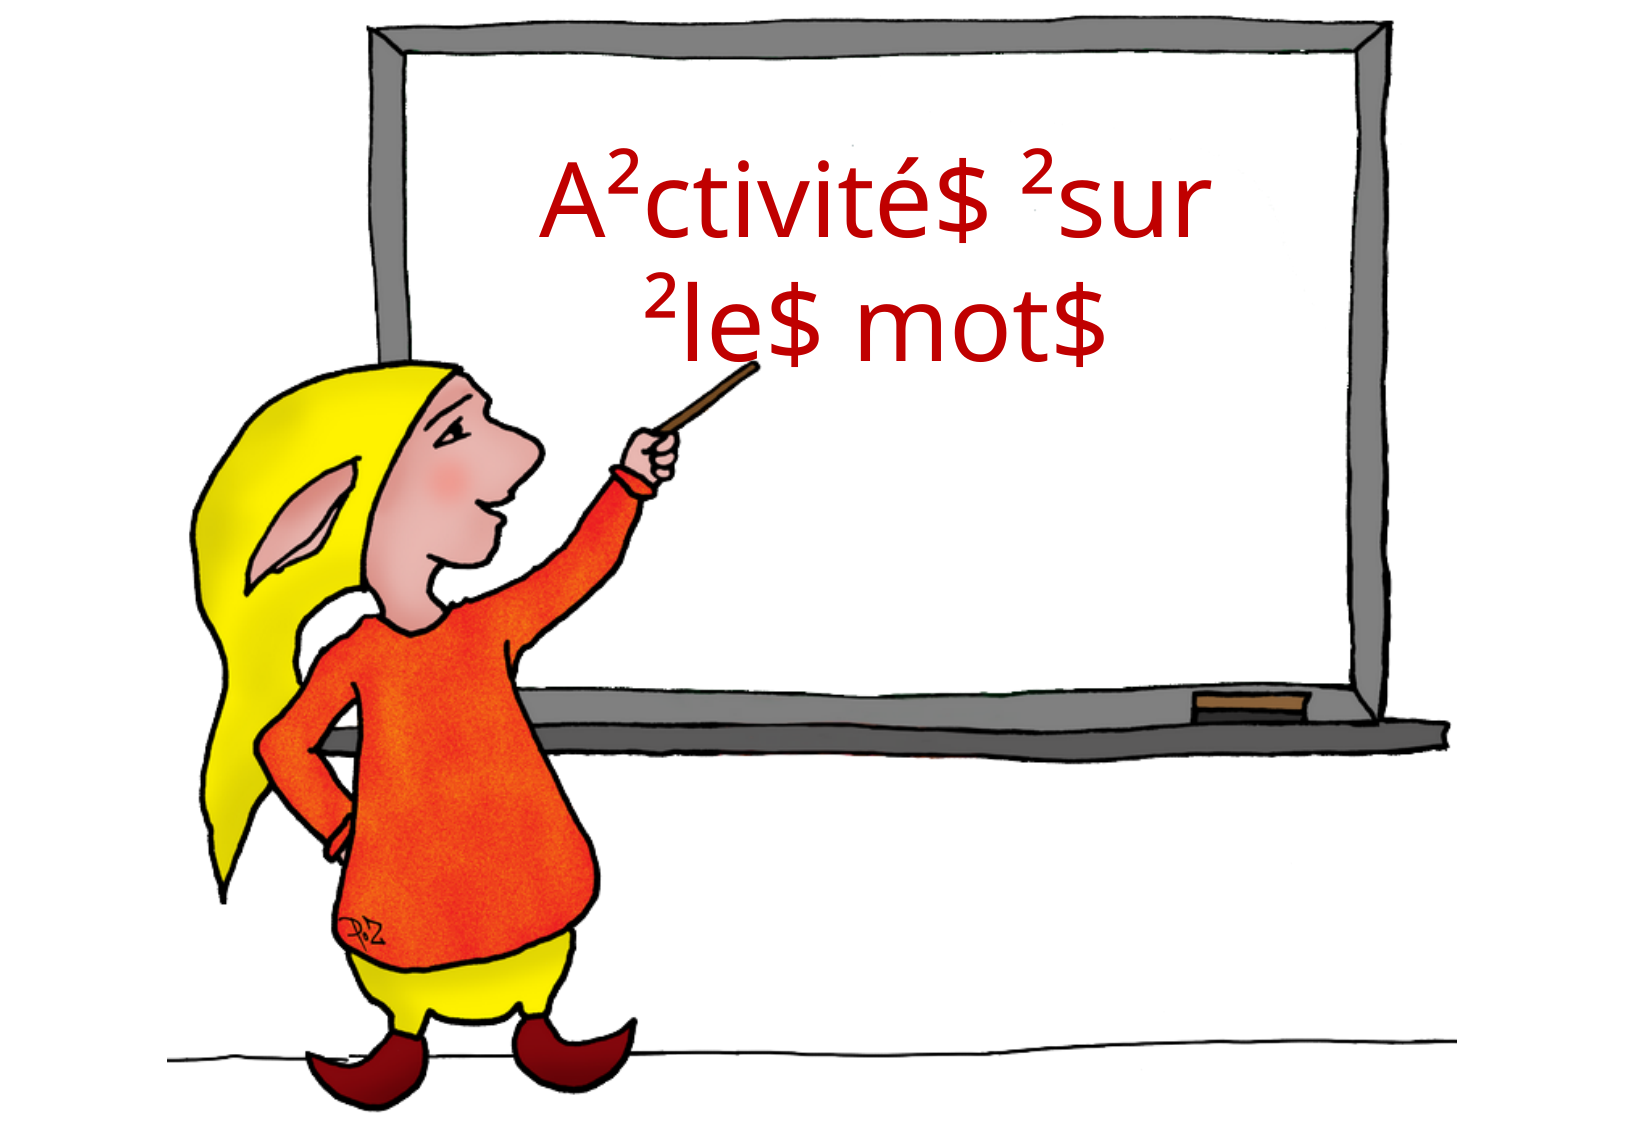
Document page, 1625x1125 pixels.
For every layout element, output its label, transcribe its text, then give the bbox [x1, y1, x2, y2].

title A²ctivité$ ²sur ²le$ mot$ [434, 125, 1321, 266]
picture [167, 0, 1457, 1124]
